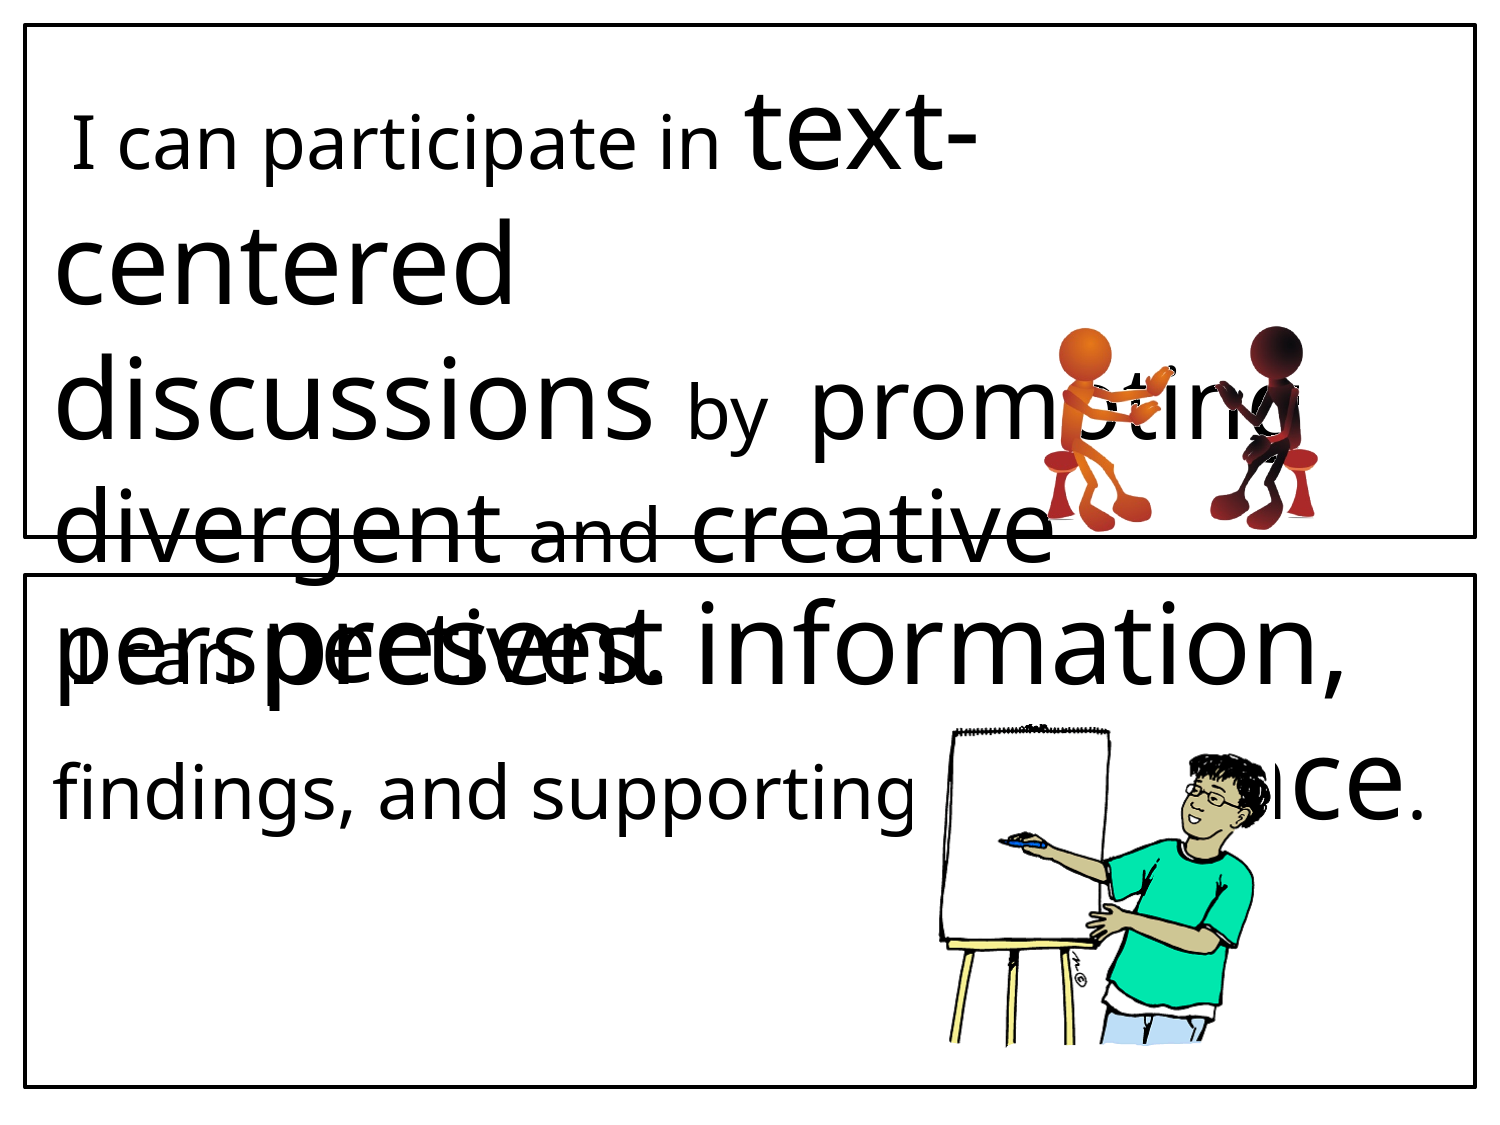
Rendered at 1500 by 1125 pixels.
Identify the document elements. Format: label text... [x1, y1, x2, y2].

picture [1024, 299, 1337, 538]
text_box [23, 23, 1477, 539]
picture [912, 724, 1276, 1048]
text_box I can participate in text-centered discussions by promoting divergent and creative perspectives. [37, 49, 1463, 564]
text_box [23, 573, 1477, 1089]
text_box I can present information, findings, and supporting evidence. [37, 564, 1463, 850]
